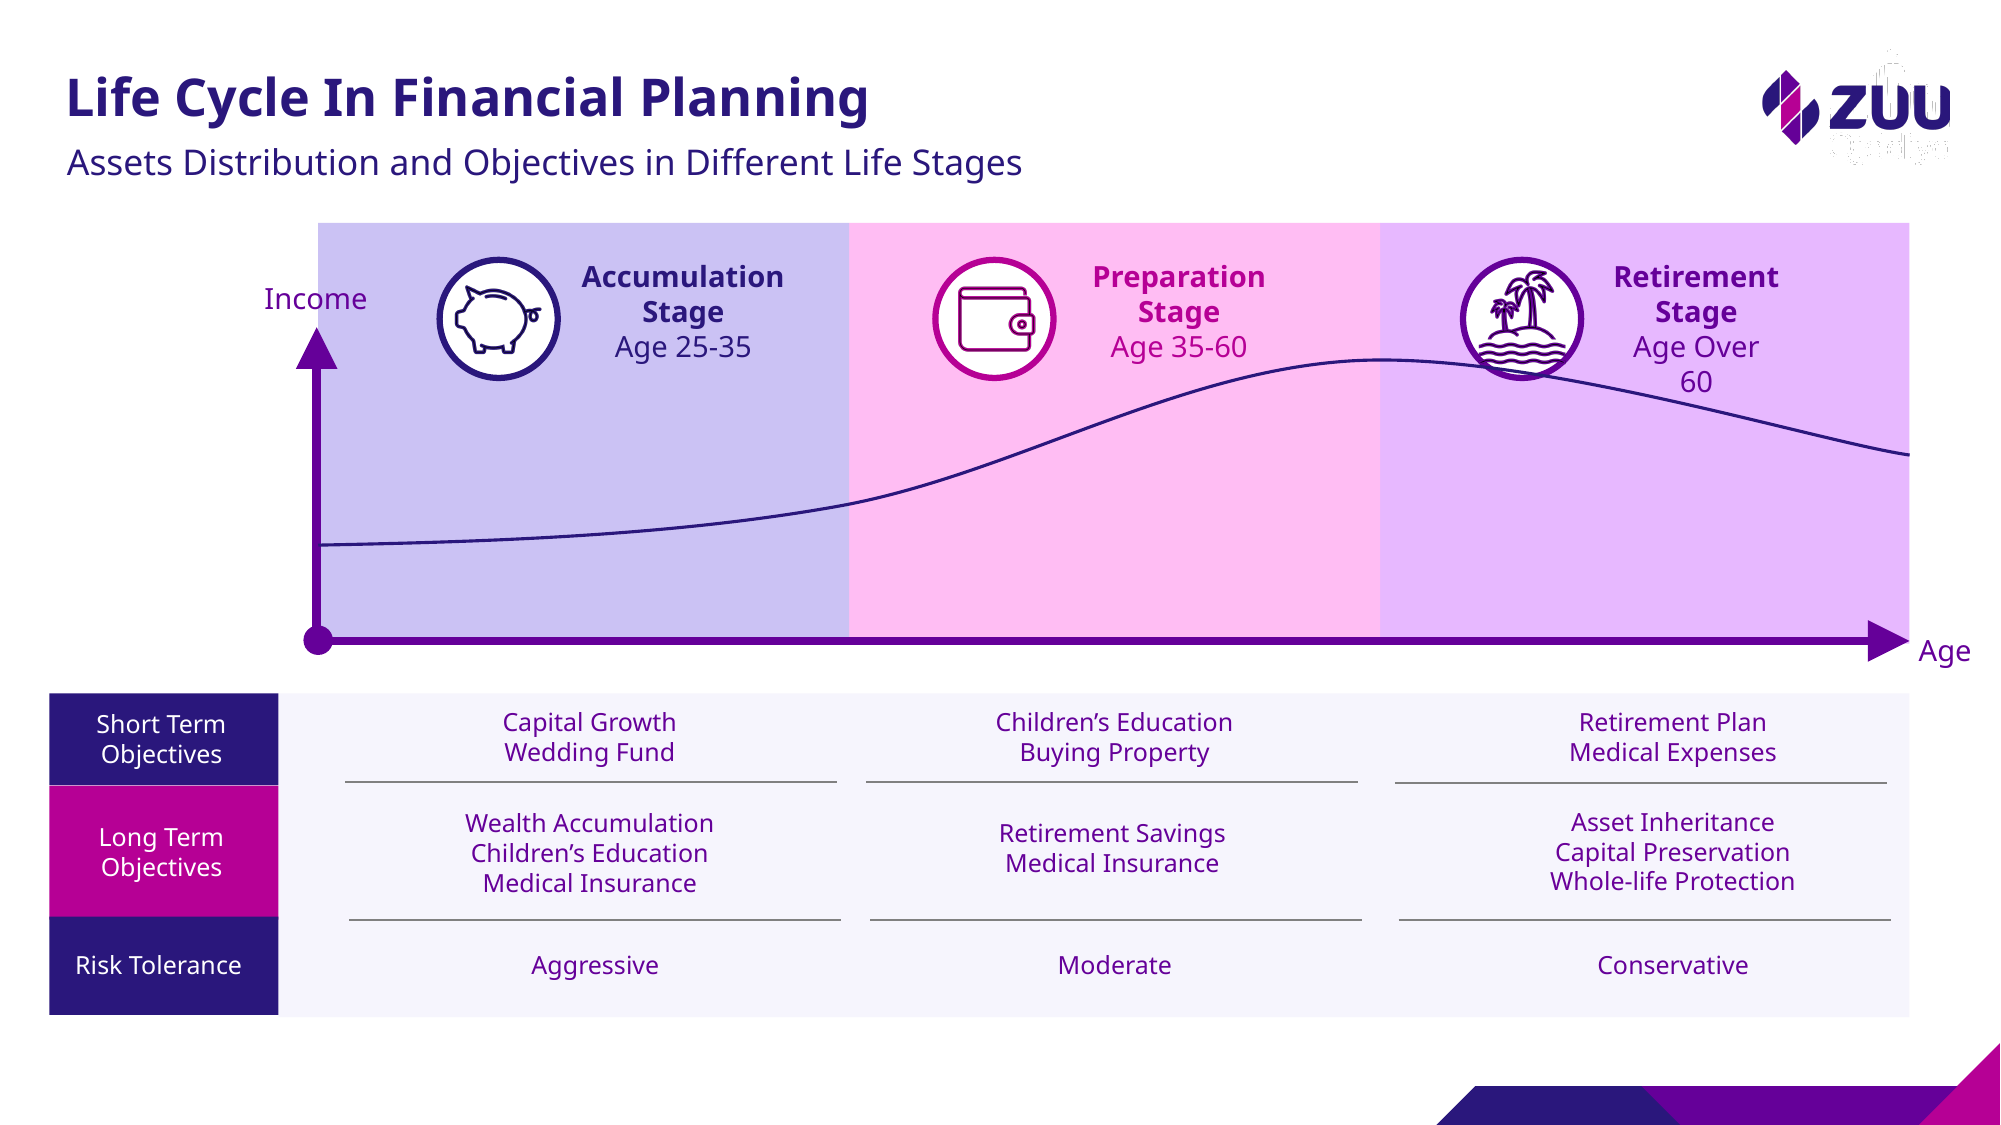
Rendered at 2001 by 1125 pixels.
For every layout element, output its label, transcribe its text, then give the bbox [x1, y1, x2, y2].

text_box Children’s Education Buying Property [931, 699, 1298, 774]
text_box Retirement Stage [1593, 251, 1799, 336]
text_box Retirement Plan Medical Expenses [1508, 699, 1838, 774]
text_box Moderate [1008, 942, 1221, 987]
text_box Aggressive [489, 942, 702, 987]
text_box Capital Growth Wedding Fund [410, 699, 769, 774]
text_box Wealth Accumulation Children’s Education Medical Insurance [399, 800, 780, 905]
title Life Cycle In Financial Planning [50, 50, 1950, 145]
subtitle Assets Distribution and Objectives in Different Life Stages [52, 128, 1950, 197]
text_box [48, 692, 279, 786]
text_box [317, 222, 850, 544]
text_box Income [247, 273, 386, 323]
text_box Risk Tolerance [52, 942, 265, 987]
text_box [48, 786, 279, 916]
text_box Age Over 60 [1597, 336, 1795, 406]
text_box [850, 222, 1381, 502]
text_box [302, 625, 334, 657]
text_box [1462, 259, 1582, 378]
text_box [439, 259, 558, 378]
text_box Conservative [1567, 942, 1780, 987]
text_box Retirement Savings Medical Insurance [953, 809, 1272, 885]
text_box Preparation Stage [1060, 251, 1298, 336]
text_box Short Term Objectives [55, 701, 268, 776]
text_box Age [1903, 624, 2000, 675]
text_box [321, 624, 334, 640]
text_box [1381, 456, 1910, 637]
text_box [48, 916, 279, 1016]
text_box [321, 516, 850, 637]
text_box [277, 692, 1910, 1018]
text_box [1381, 222, 1910, 453]
text_box Asset Inheritance Capital Preservation Whole-life Protection [1508, 798, 1838, 904]
text_box Age 25-35 [597, 336, 769, 371]
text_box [935, 259, 1054, 378]
text_box Age 35-60 [1087, 320, 1272, 371]
text_box [850, 486, 1381, 637]
text_box Accumulation Stage [562, 251, 805, 336]
text_box Long Term Objectives [55, 813, 268, 889]
text_box [318, 358, 1910, 547]
